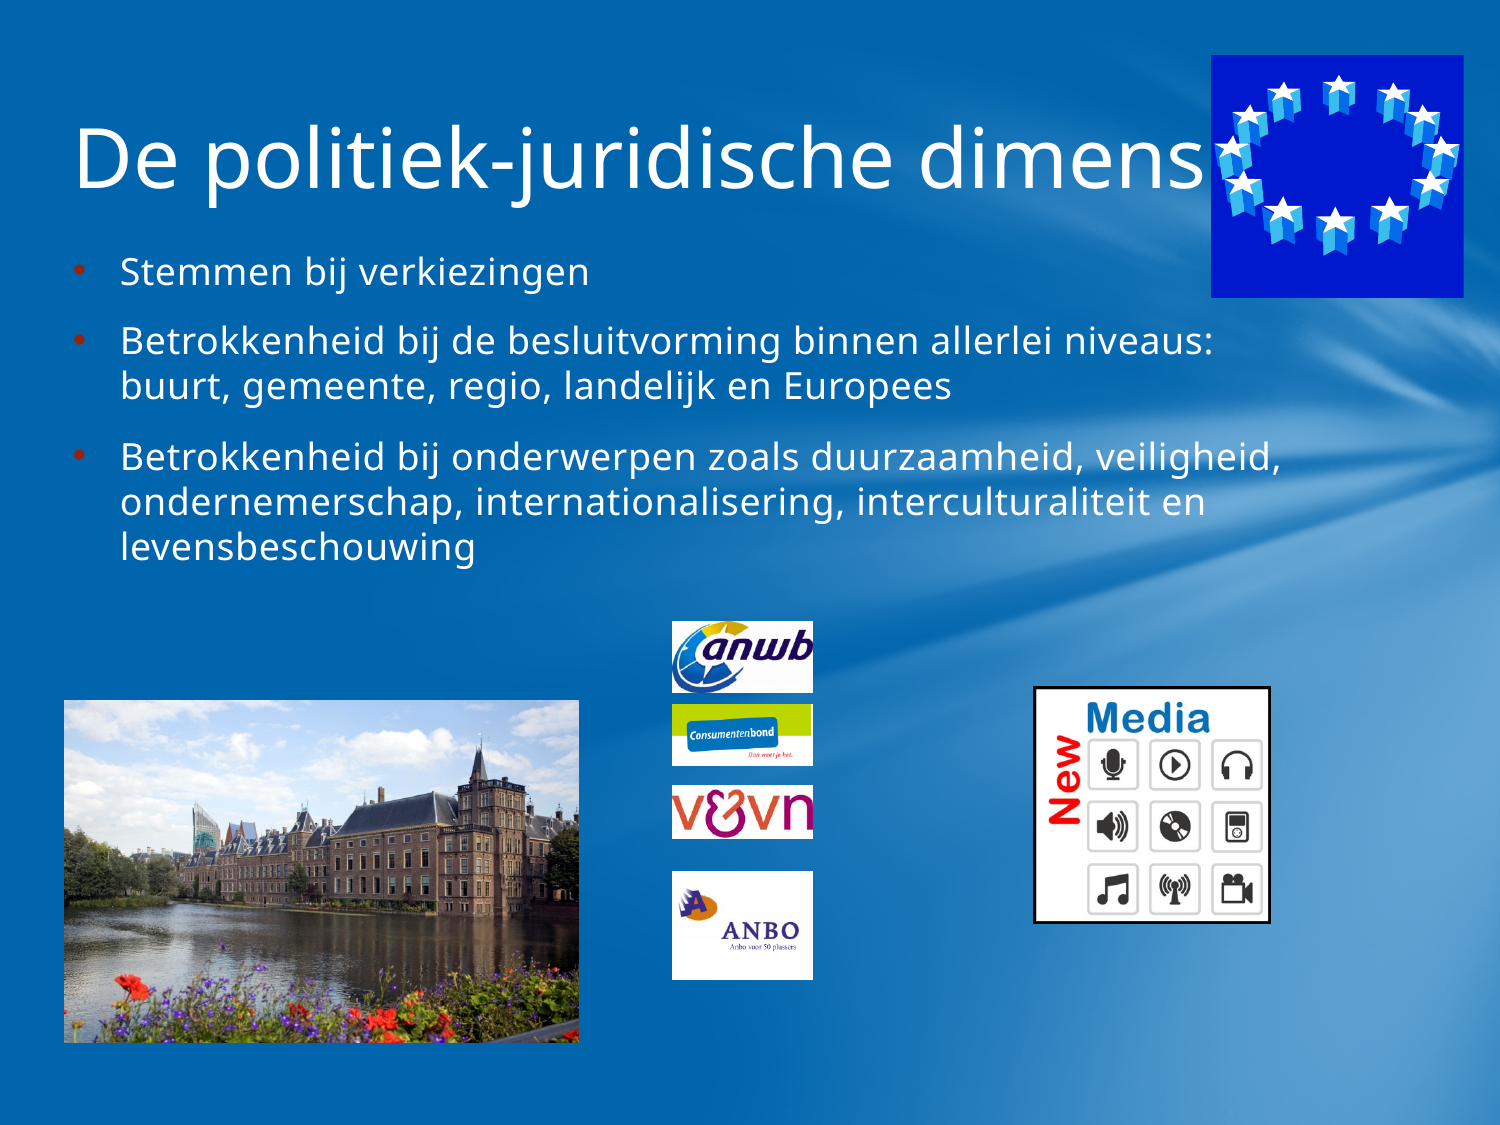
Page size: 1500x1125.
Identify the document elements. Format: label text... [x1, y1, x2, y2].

list Stemmen bij verkiezingen Betrokkenheid bij de besluitvorming binnen allerlei niveaus: buurt, gemeente, regio, landelijk en Europees Betrokkenheid bij onderwerpen zoals duurzaamheid, veiligheid, ondernemerschap, internationalisering, interculturaliteit en levensbeschouwing [57, 239, 1318, 1015]
picture [1210, 54, 1464, 299]
picture [1033, 686, 1271, 924]
title De politiek-juridische dimensie: [57, 37, 1318, 213]
picture [672, 621, 813, 693]
picture [64, 700, 579, 1043]
picture [672, 704, 813, 766]
picture [672, 871, 813, 981]
picture [672, 785, 813, 839]
